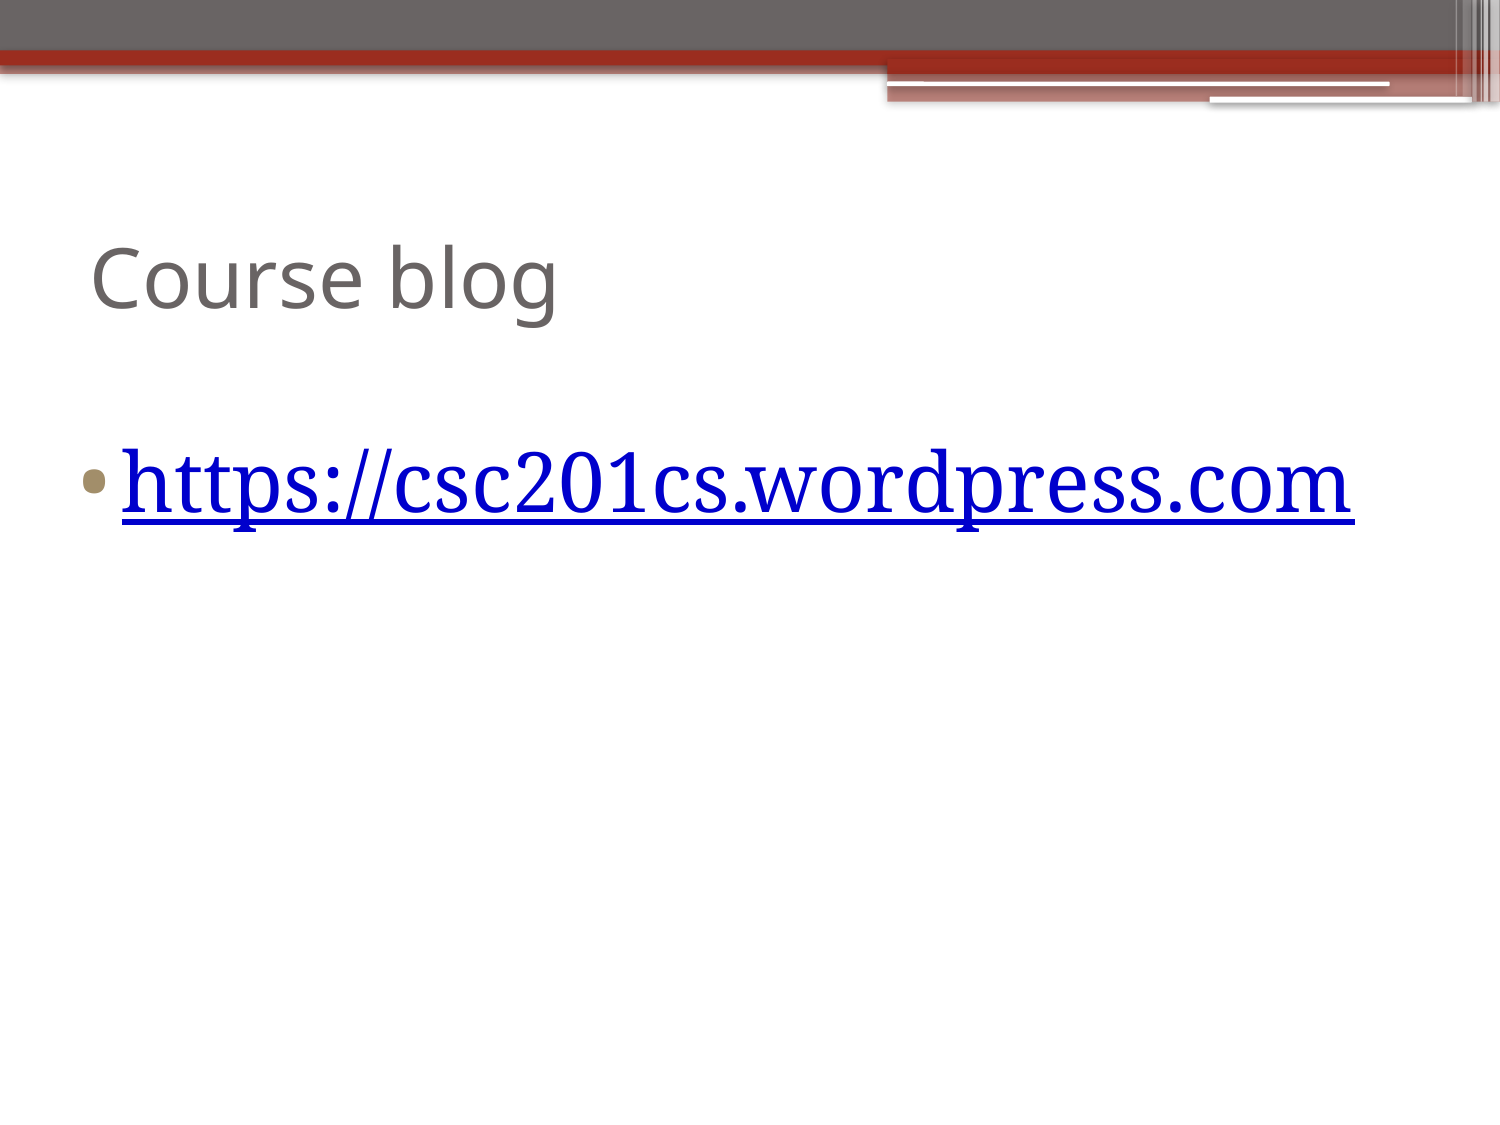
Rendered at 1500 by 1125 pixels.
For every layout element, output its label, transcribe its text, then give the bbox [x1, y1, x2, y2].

title Course blog [75, 187, 1425, 363]
list https://csc201cs.wordpress.com [46, 421, 1477, 1079]
